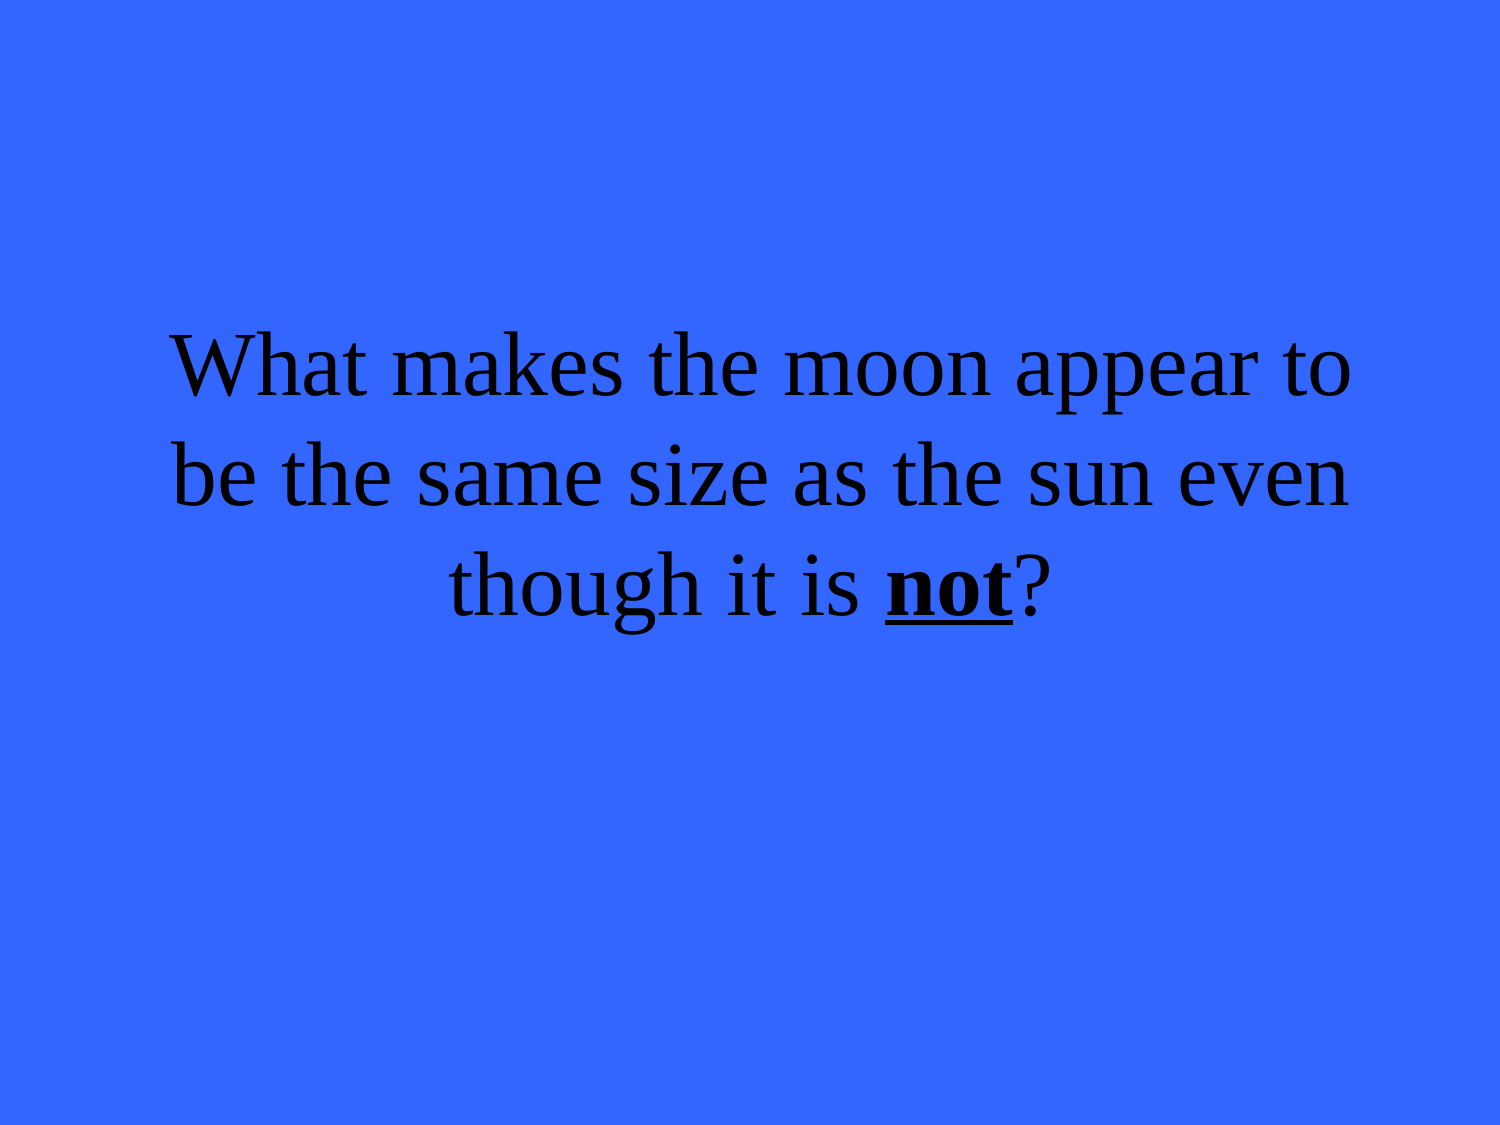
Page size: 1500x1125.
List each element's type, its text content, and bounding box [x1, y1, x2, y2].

title What makes the moon appear to be the same size as the sun even though it is not? [124, 374, 1401, 563]
